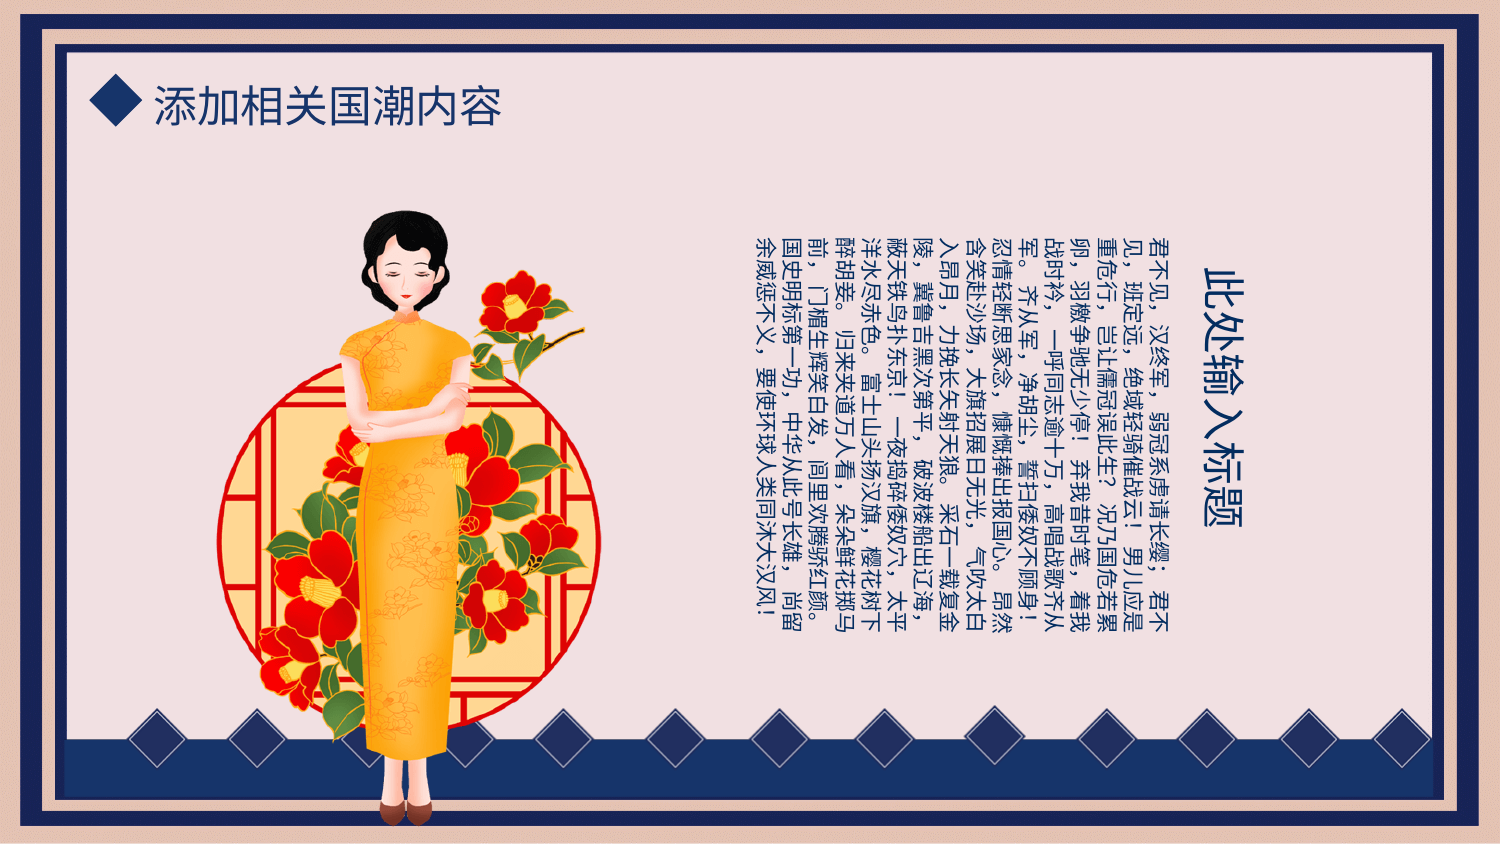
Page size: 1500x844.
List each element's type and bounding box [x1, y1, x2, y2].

text_box [699, 222, 1278, 660]
picture [0, 0, 1500, 844]
